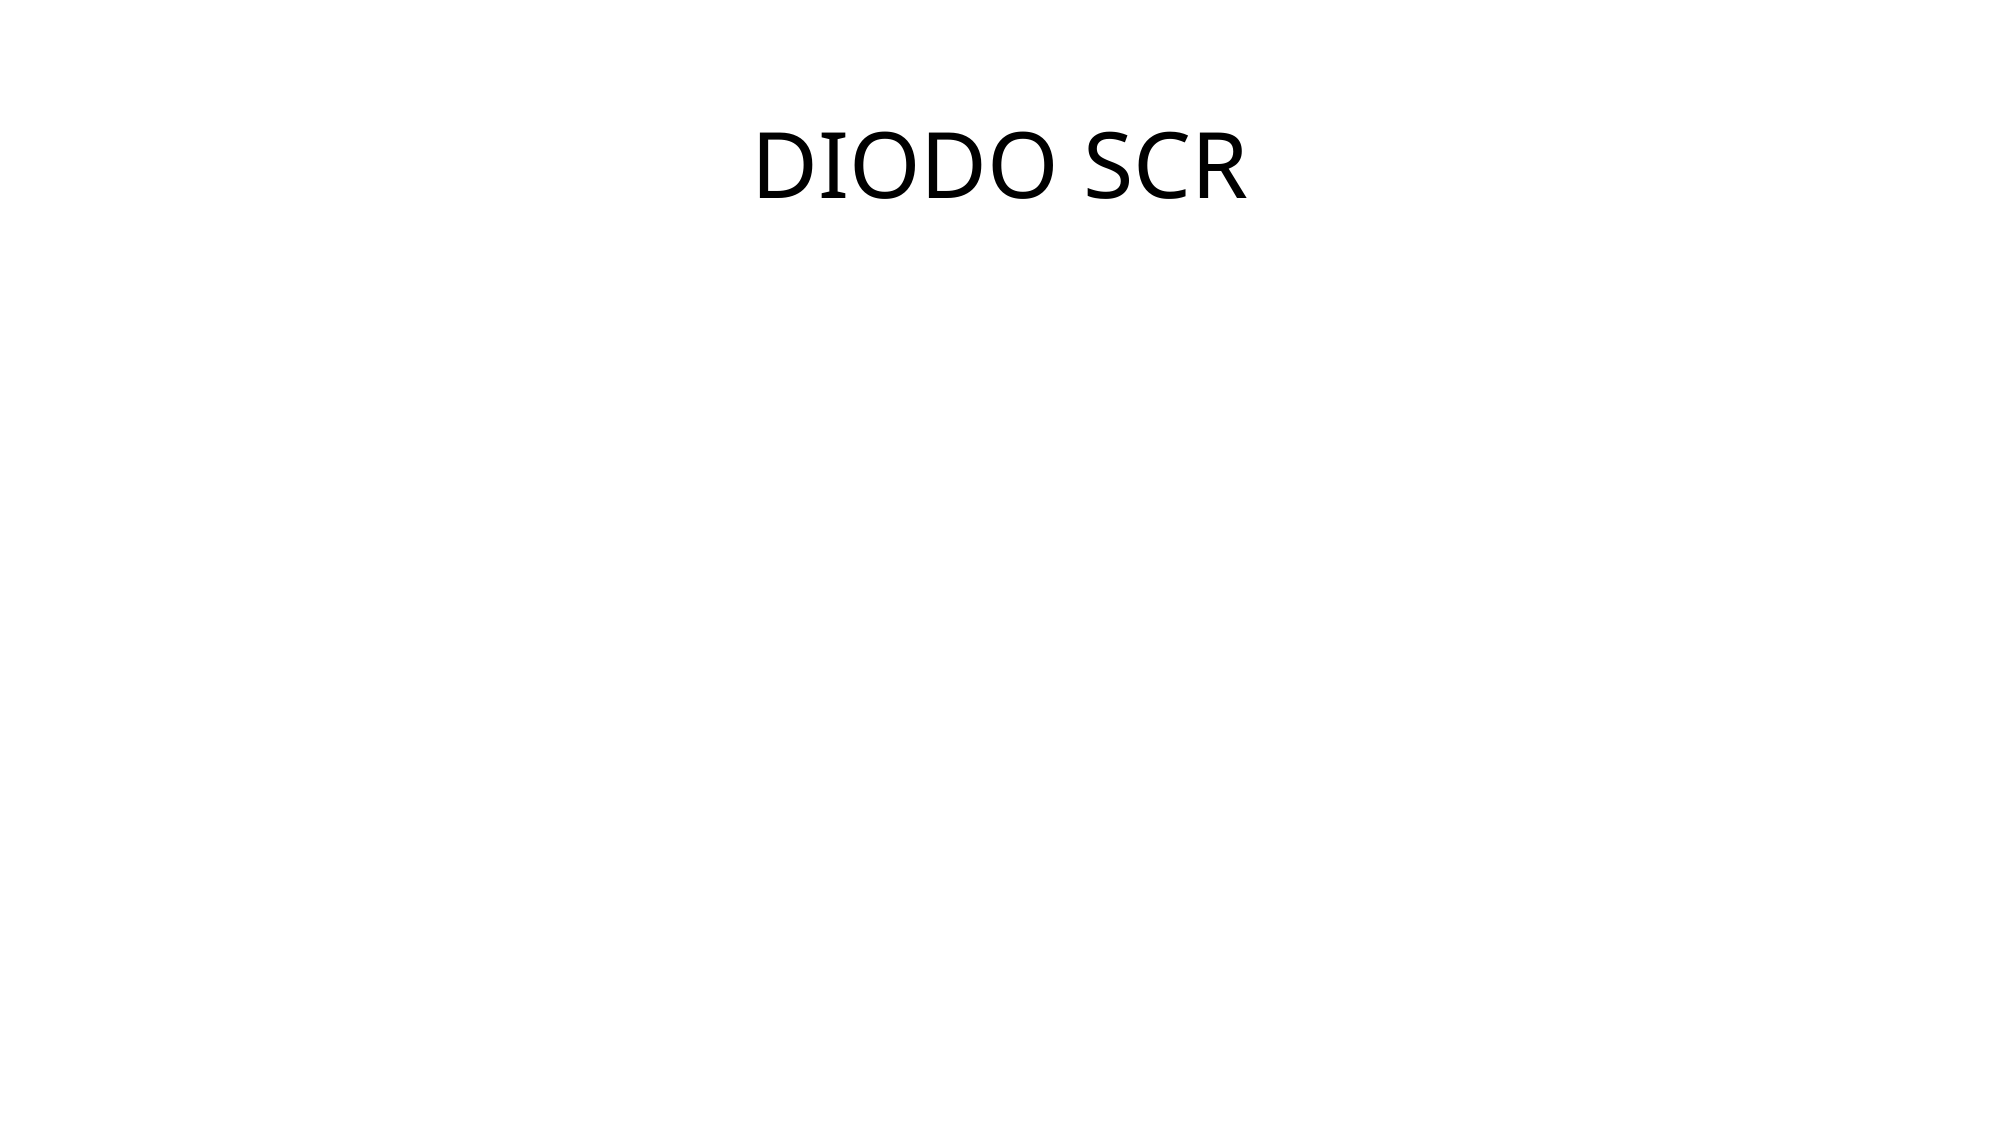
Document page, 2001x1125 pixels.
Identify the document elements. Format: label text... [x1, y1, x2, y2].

title DIODO SCR [137, 59, 1863, 278]
